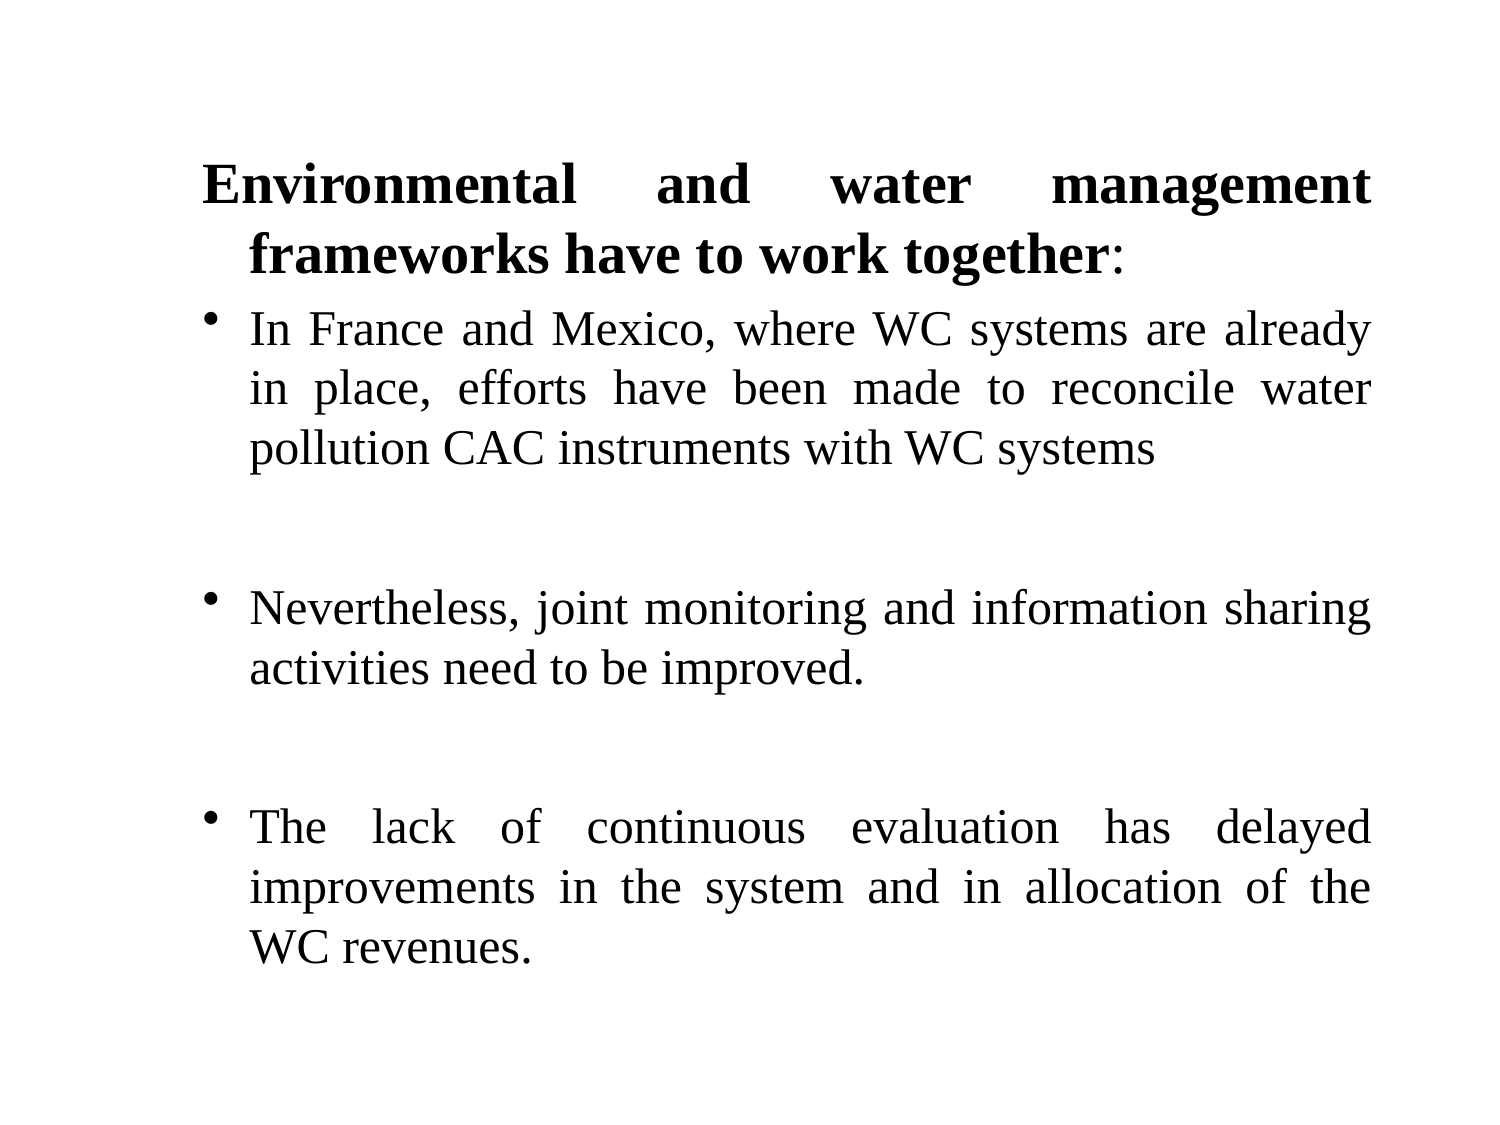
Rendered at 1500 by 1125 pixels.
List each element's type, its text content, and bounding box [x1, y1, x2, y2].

list Environmental and water management frameworks have to work together: In France and Mexico, where WC systems are already in place, efforts have been made to reconcile water pollution CAC instruments with WC systems Nevertheless, joint monitoring and information sharing activities need to be improved. The lack of continuous evaluation has delayed improvements in the system and in allocation of the WC revenues. [112, 137, 1388, 1001]
